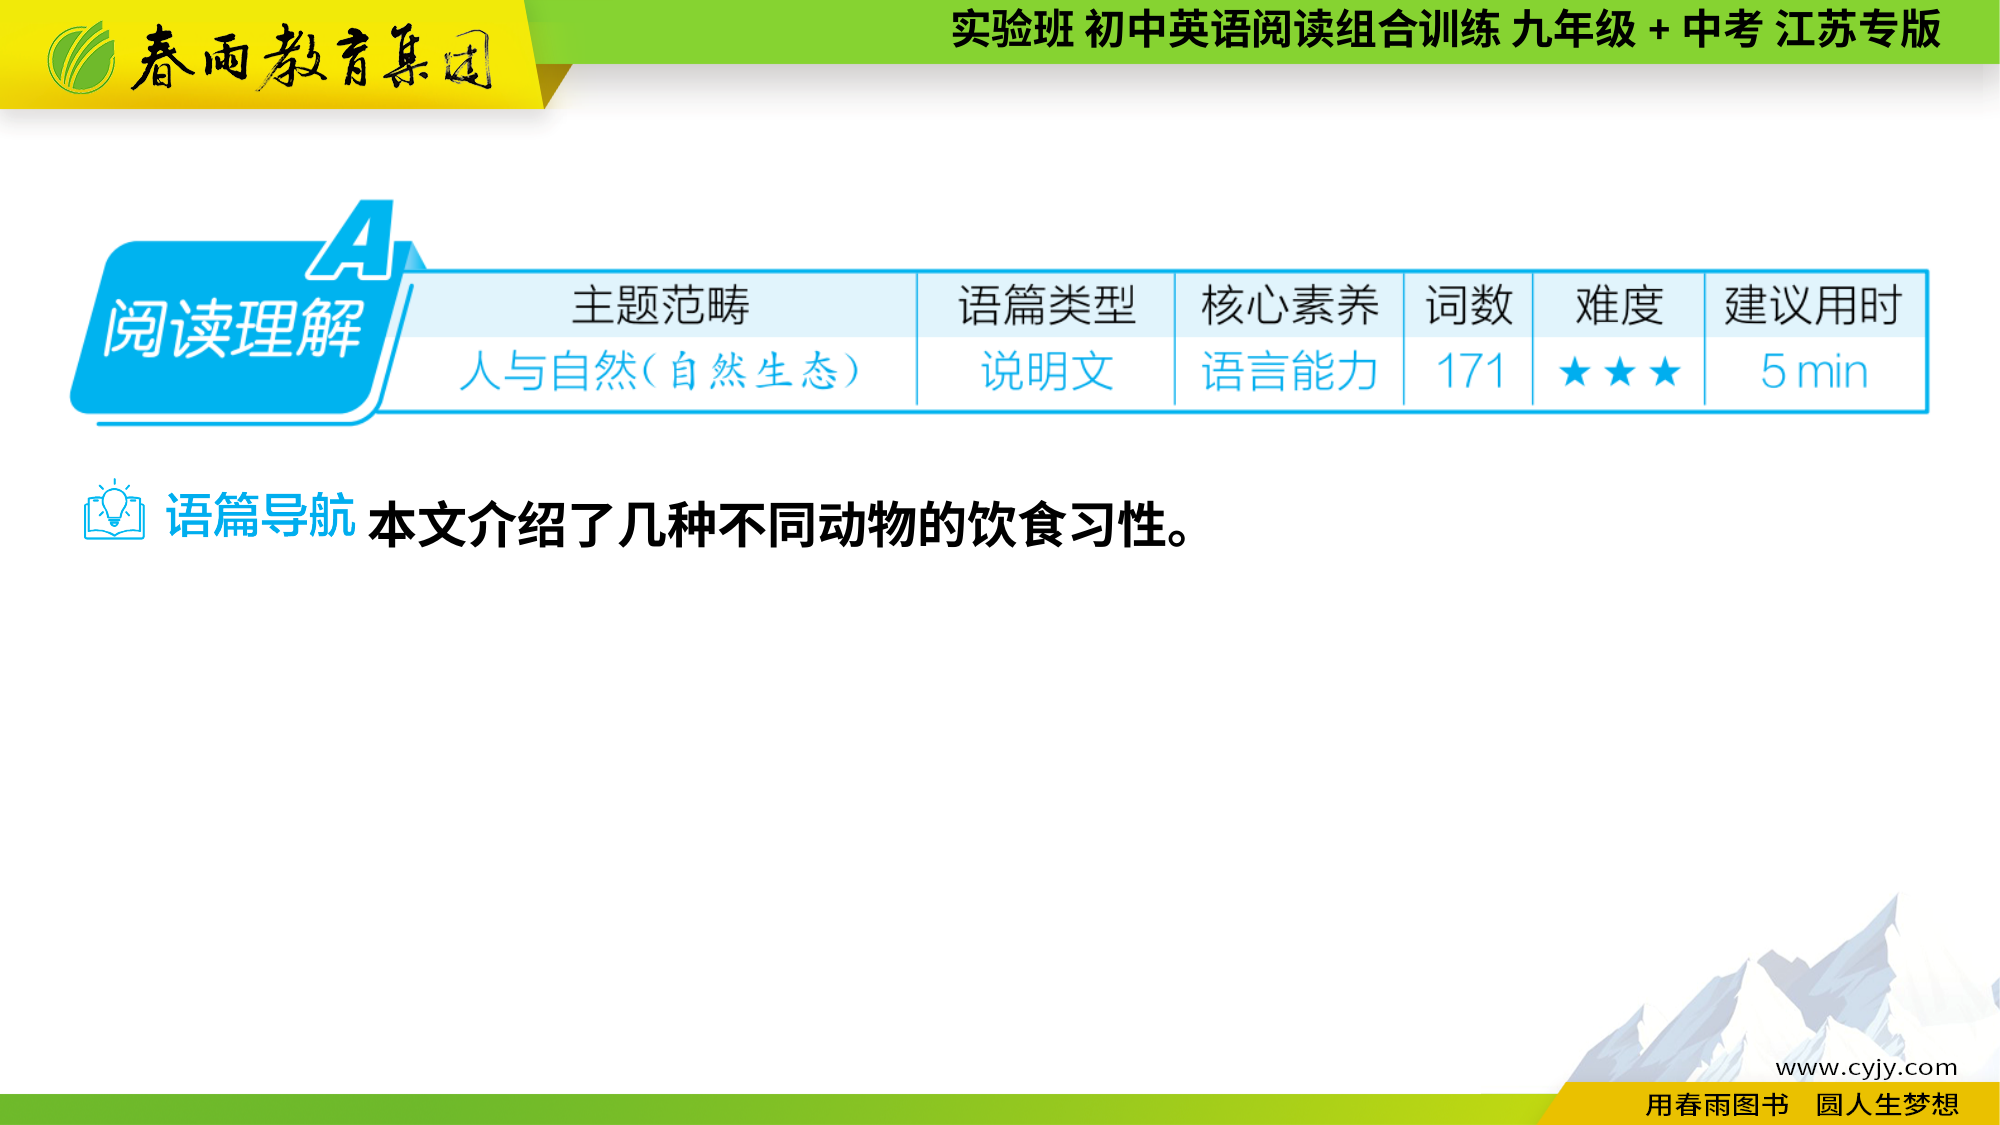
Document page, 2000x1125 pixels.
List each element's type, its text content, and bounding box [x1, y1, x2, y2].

picture [0, 0, 2000, 1125]
list 本文介绍了几种不同动物的饮食习性。 [59, 456, 1944, 551]
